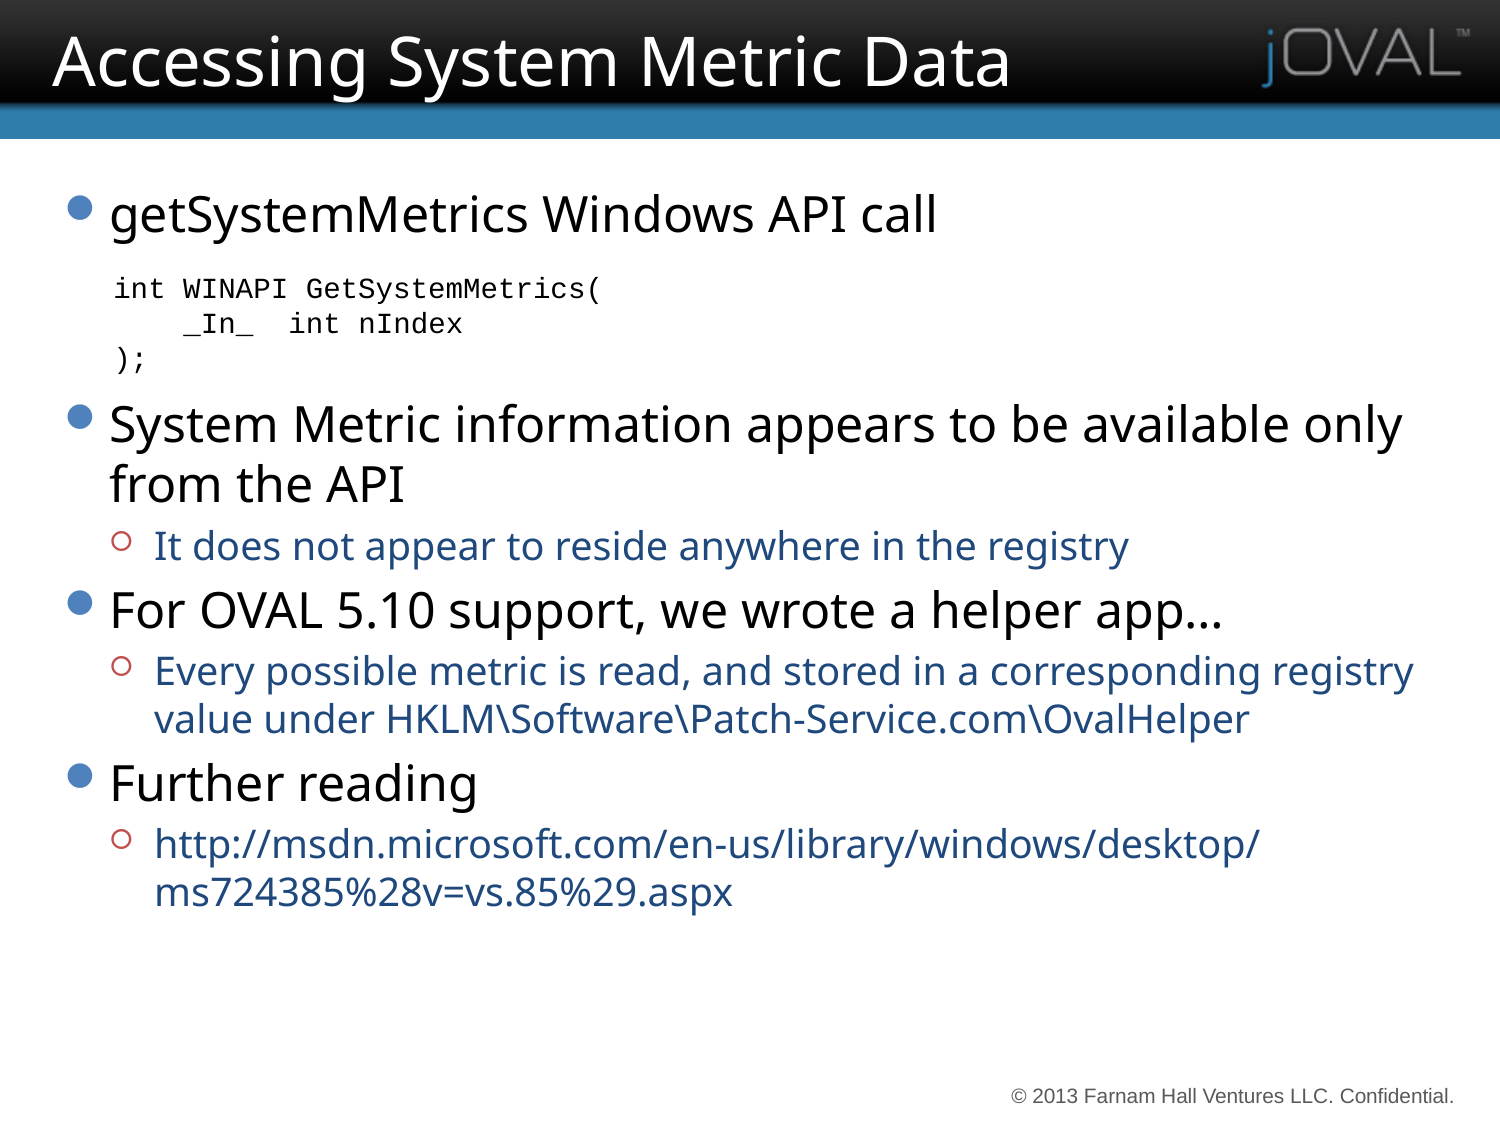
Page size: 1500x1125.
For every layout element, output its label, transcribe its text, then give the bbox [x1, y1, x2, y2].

list getSystemMetrics Windows API call System Metric information appears to be available only from the API It does not appear to reside anywhere in the registry For OVAL 5.10 support, we wrote a helper app… Every possible metric is read, and stored in a corresponding registry value under HKLM\Software\Patch-Service.com\OvalHelper Further reading http://msdn.microsoft.com/en-us/library/windows/desktop/ms724385%28v=vs.85%29.aspx [49, 175, 1445, 1026]
picture [0, 0, 1500, 139]
footer © 2013 Farnam Hall Ventures LLC. Confidential. [75, 1074, 1475, 1113]
text_box int WINAPI GetSystemMetrics( _In_ int nIndex ); [98, 262, 619, 383]
